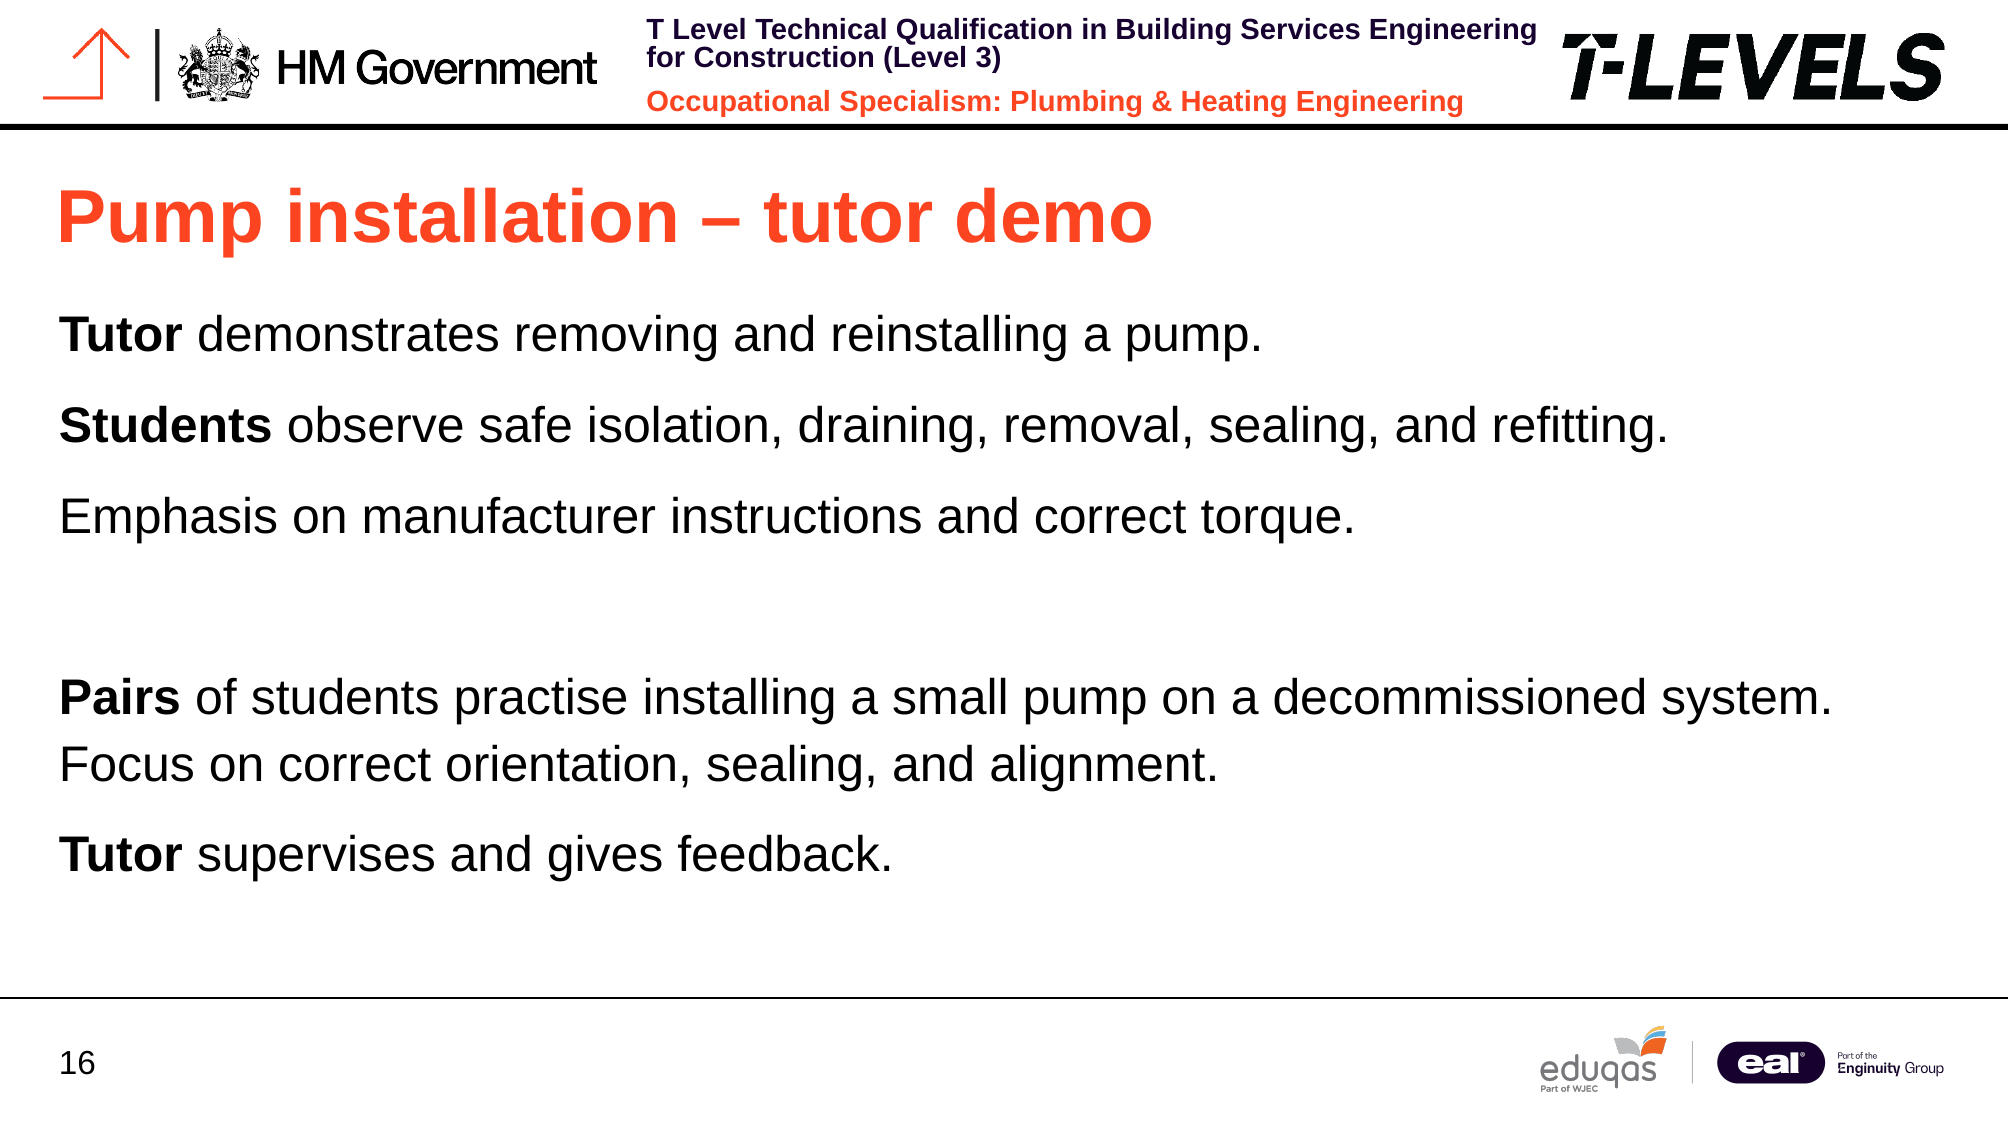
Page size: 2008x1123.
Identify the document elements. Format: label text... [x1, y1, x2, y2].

picture [1535, 1021, 1949, 1097]
title Pump installation – tutor demo [41, 111, 1949, 314]
picture [155, 28, 597, 102]
picture [1543, 25, 1964, 108]
list Tutor demonstrates removing and reinstalling a pump. Students observe safe isolation, draining, removal, sealing, and refitting. Emphasis on manufacturer instructions and correct torque. Pairs of students practise installing a small pump on a decommissioned system. Focus on correct orientation, sealing, and alignment. Tutor supervises and gives feedback. [59, 295, 1949, 975]
picture [38, 27, 136, 100]
